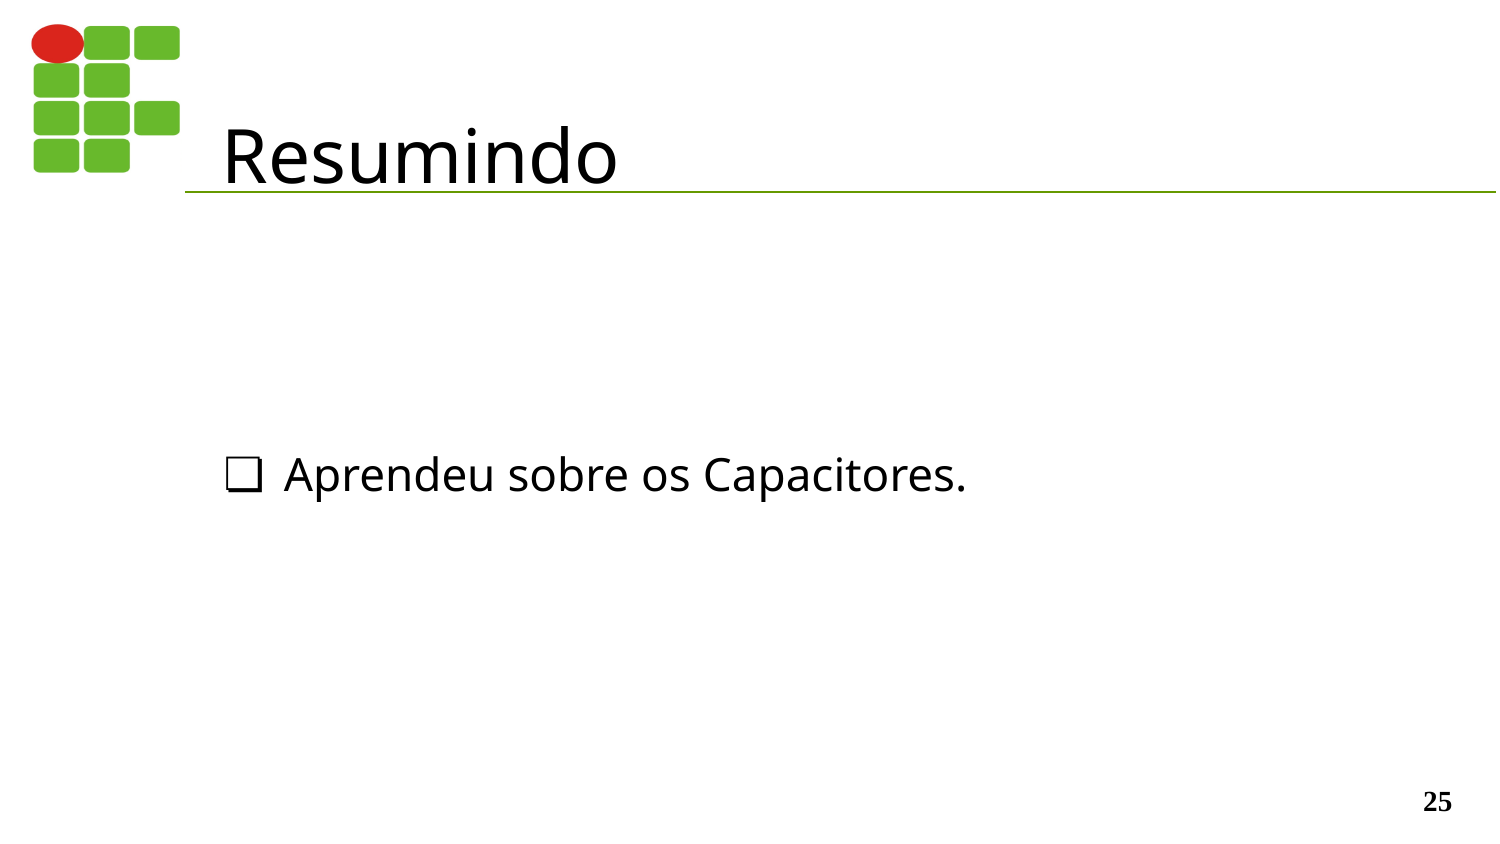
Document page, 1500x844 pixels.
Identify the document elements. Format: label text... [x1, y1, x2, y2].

title Resumindo [206, 26, 1468, 207]
text_box Aprendeu sobre os Capacitores. [193, 248, 1469, 769]
picture [29, 23, 182, 174]
text_box ‹#› [1155, 769, 1468, 825]
